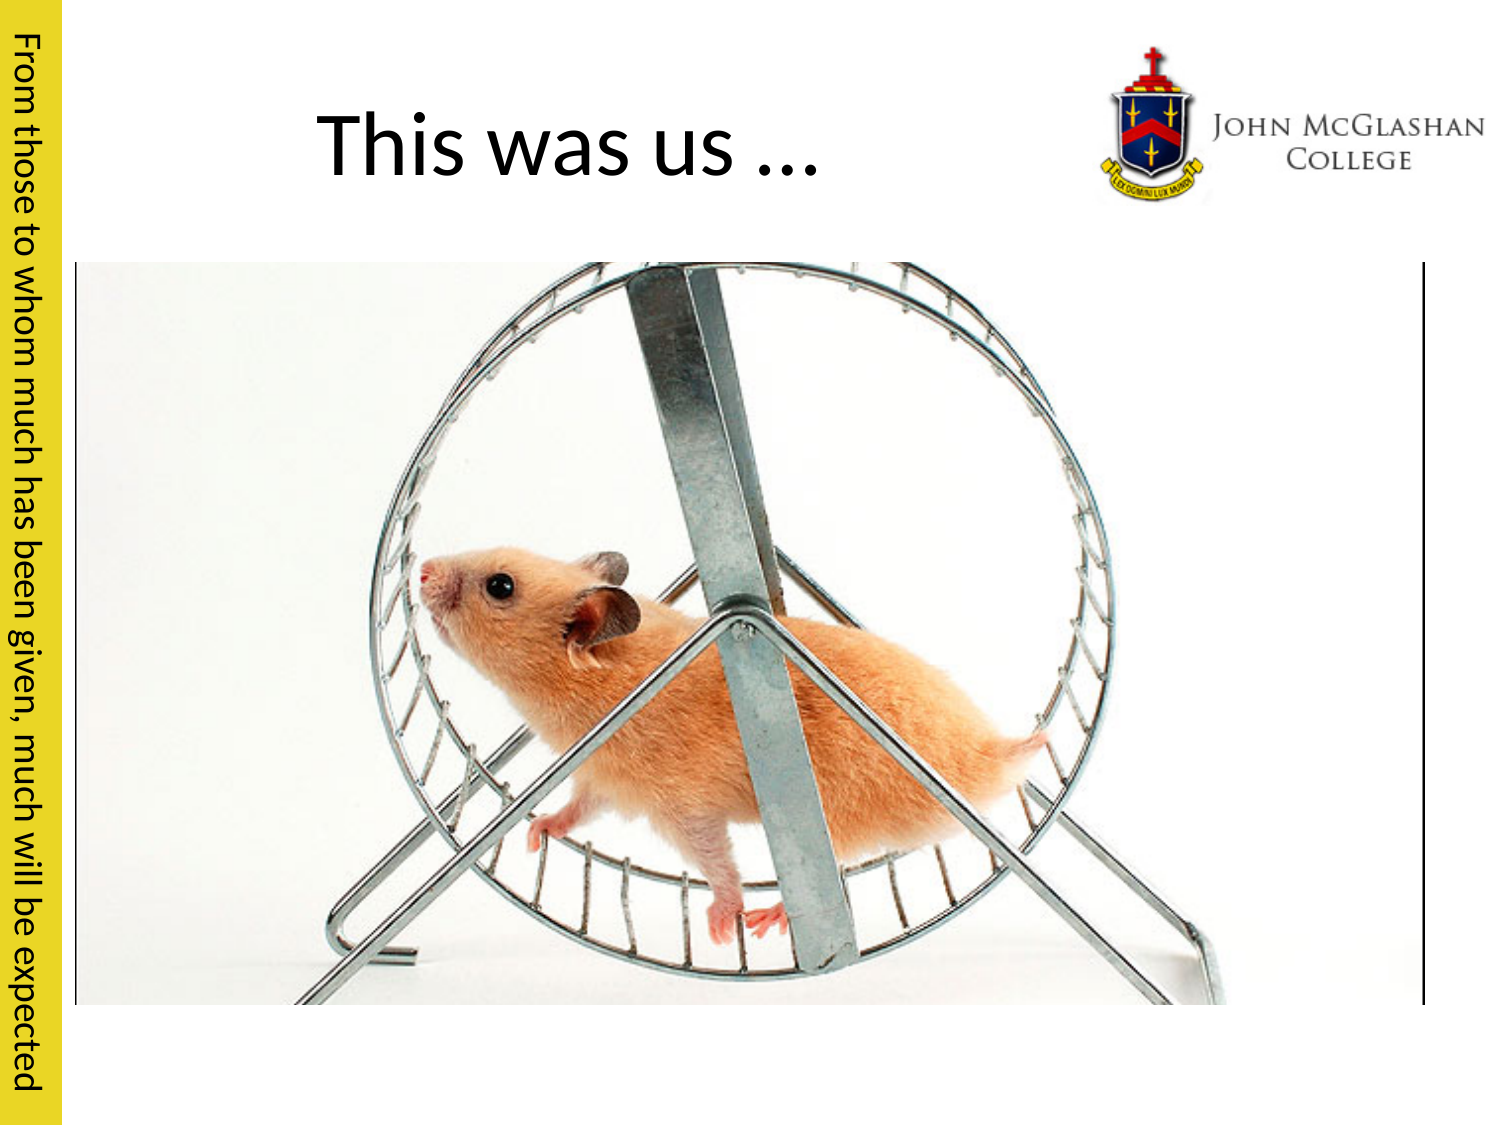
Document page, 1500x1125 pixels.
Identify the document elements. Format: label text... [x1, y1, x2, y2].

picture [1092, 44, 1487, 206]
title This was us … [61, 45, 1075, 233]
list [74, 262, 1426, 1006]
